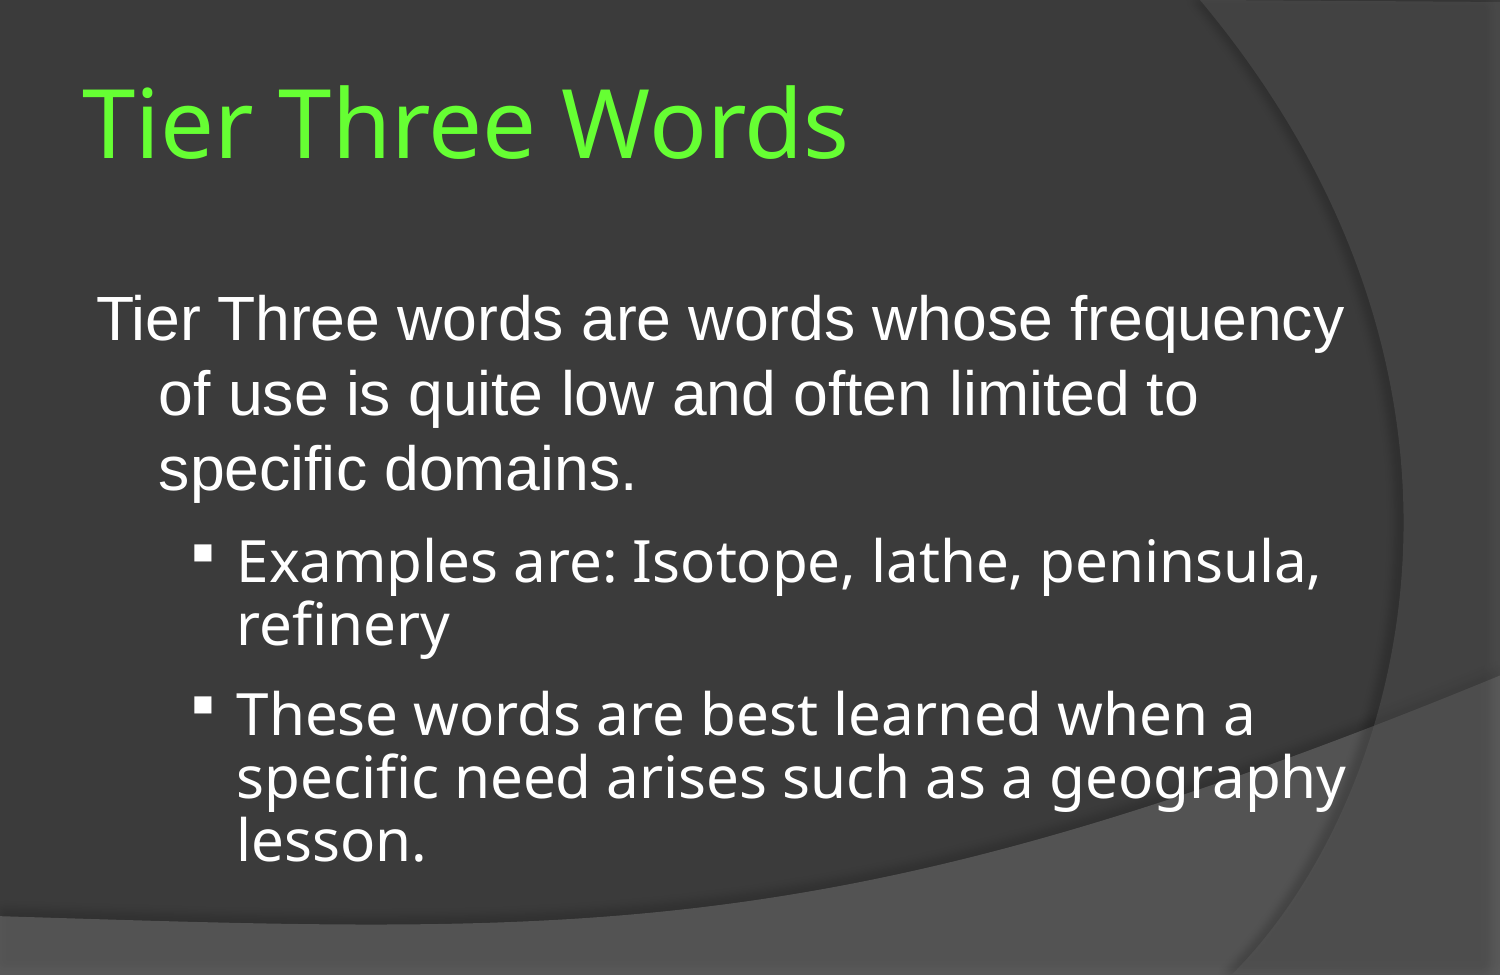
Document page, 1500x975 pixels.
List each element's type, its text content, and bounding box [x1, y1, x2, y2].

list Tier Three words are words whose frequency of use is quite low and often limited to specific domains. [74, 270, 1426, 515]
text_box These words are best learned when a specific need arises such as a geography lesson. [99, 688, 1375, 900]
text_box Examples are: Isotope, lathe, peninsula, refinery [99, 524, 1375, 688]
title Tier Three Words [74, 38, 1301, 202]
